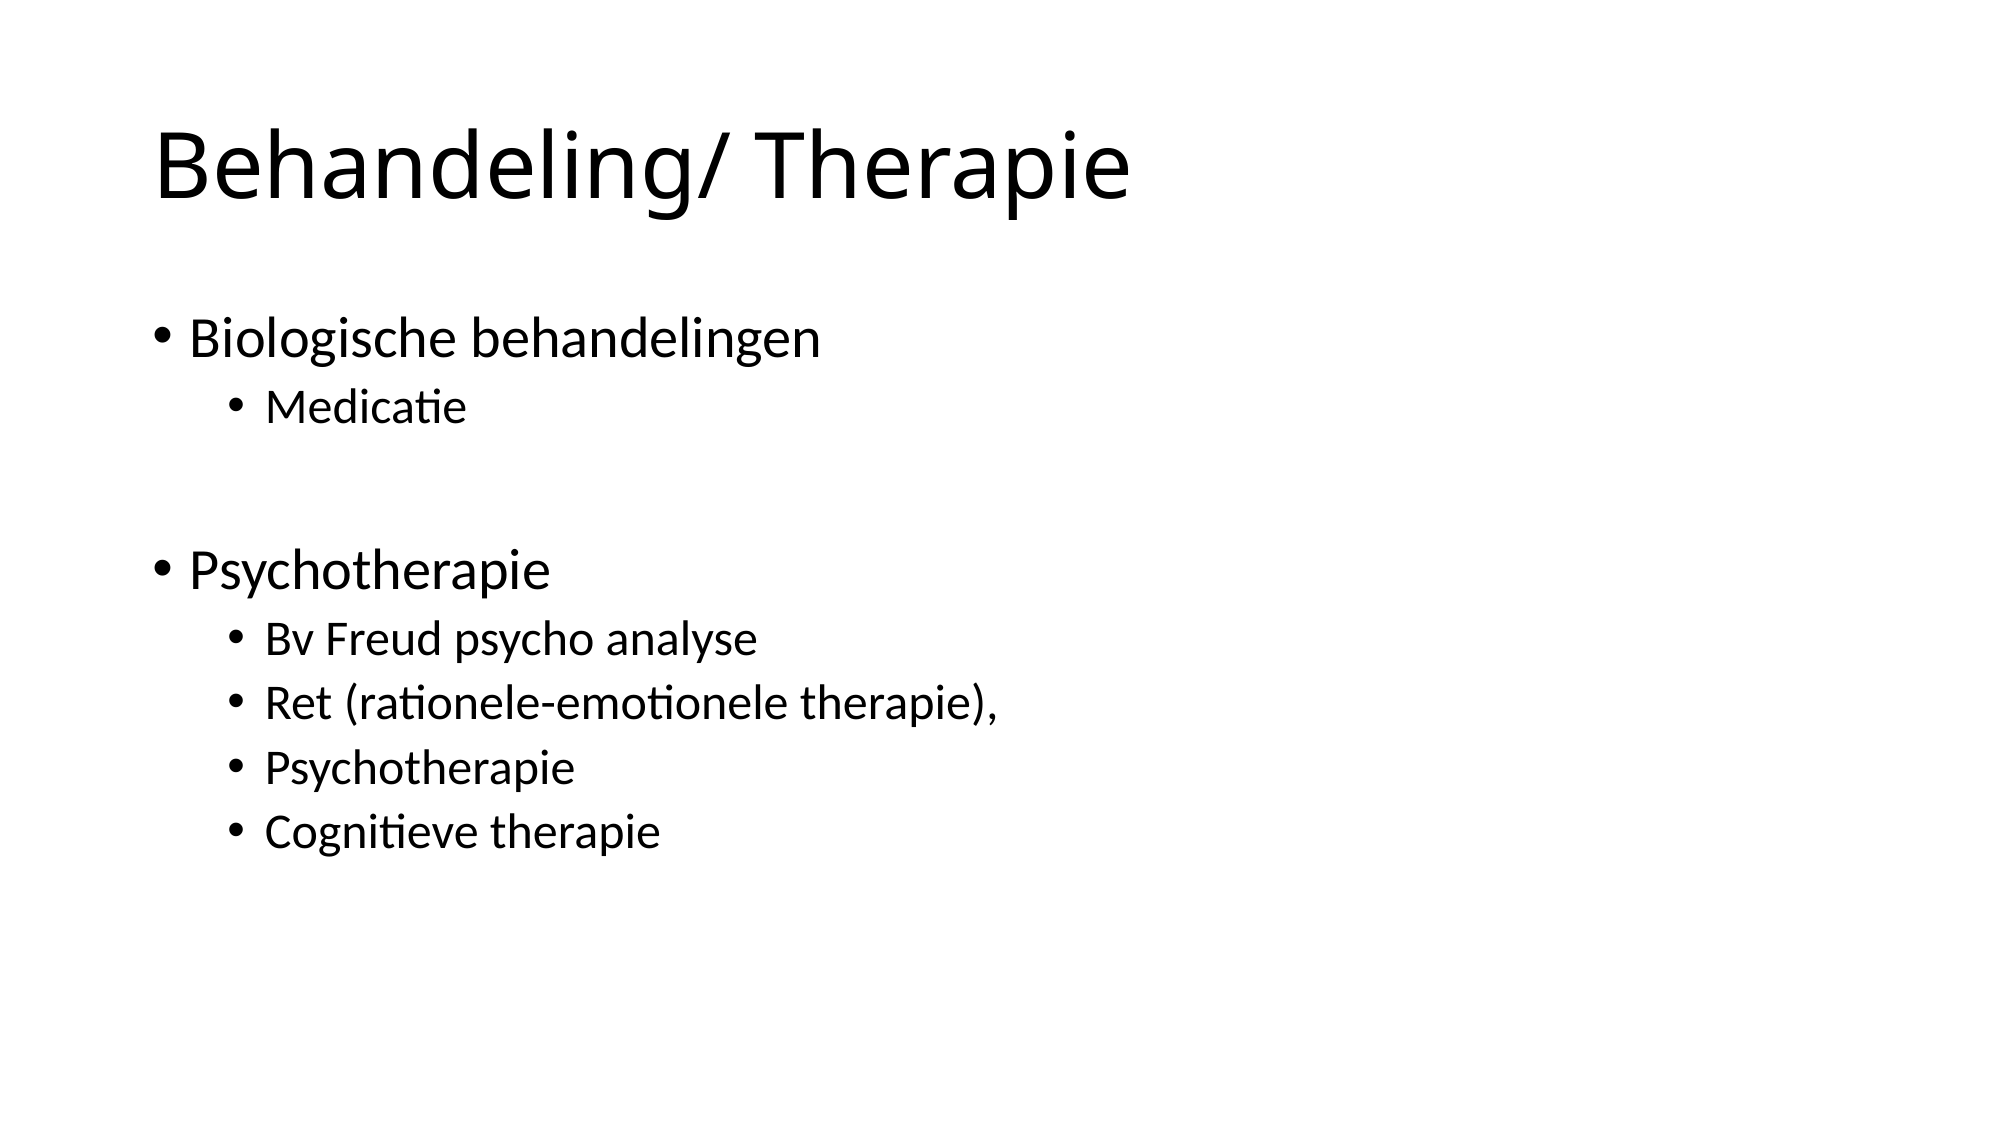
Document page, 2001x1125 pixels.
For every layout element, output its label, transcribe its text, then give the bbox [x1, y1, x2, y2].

list Biologische behandelingen Medicatie Psychotherapie Bv Freud psycho analyse Ret (rationele-emotionele therapie), Psychotherapie Cognitieve therapie [137, 299, 1863, 1014]
title Behandeling/ Therapie [137, 59, 1863, 278]
